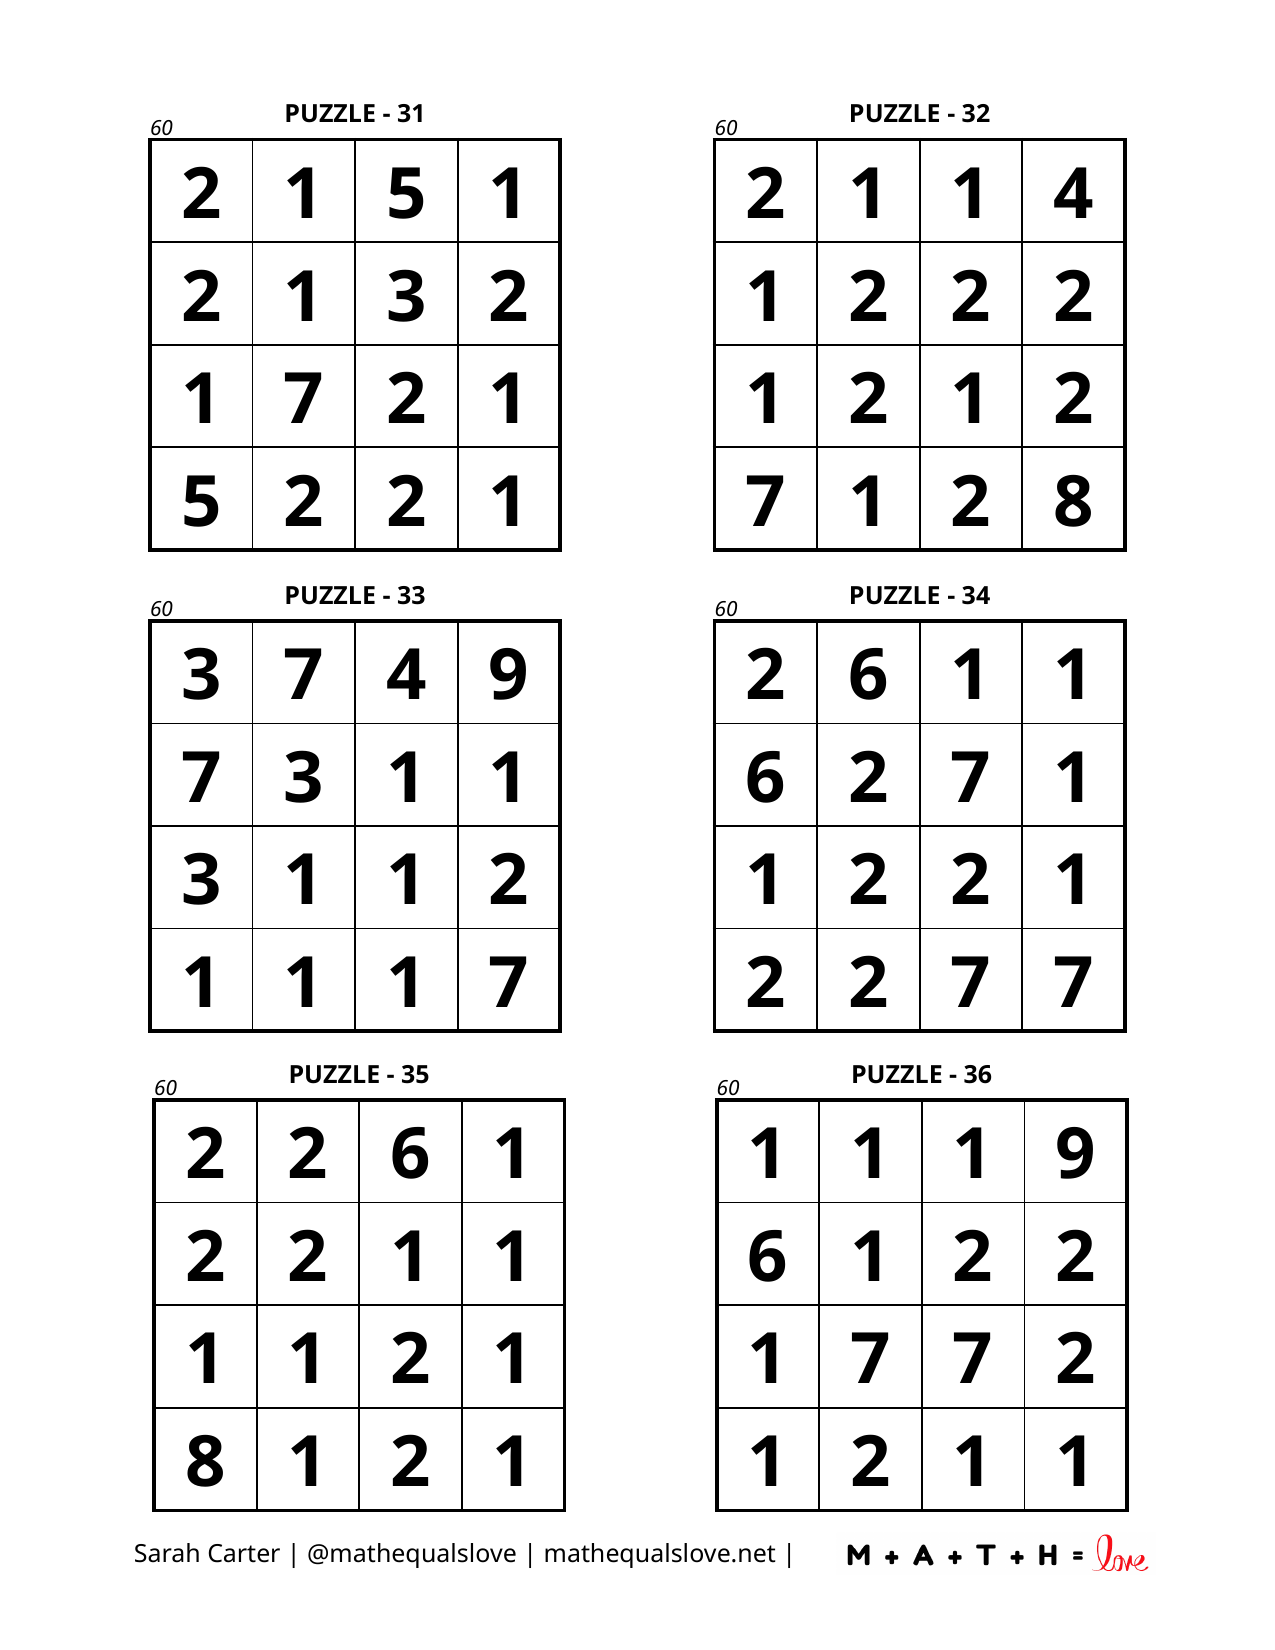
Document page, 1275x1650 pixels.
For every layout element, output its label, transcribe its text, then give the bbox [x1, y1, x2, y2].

table_cell 1 [356, 827, 457, 928]
table_cell 2 [156, 1203, 256, 1304]
text_box 60 [149, 114, 359, 140]
table_header 7 [253, 623, 354, 723]
text_box 60 [154, 1074, 363, 1100]
table_cell 3 [152, 827, 252, 928]
table_cell 2 [1023, 243, 1123, 344]
table_cell 1 [463, 1203, 563, 1304]
table_cell 2 [921, 243, 1021, 344]
table_cell 2 [921, 448, 1021, 548]
table_cell 1 [463, 1306, 563, 1407]
table_cell 1 [156, 1306, 256, 1407]
table_header 2 [156, 1102, 256, 1202]
table_cell 2 [360, 1409, 461, 1509]
table_cell 2 [1023, 346, 1123, 446]
table_header 1 [923, 1102, 1024, 1202]
text_box 60 [149, 595, 359, 621]
table_cell 1 [360, 1203, 461, 1304]
table_cell 3 [356, 243, 457, 344]
table_header 9 [1025, 1102, 1125, 1202]
table_cell 1 [459, 346, 558, 446]
text_box PUZZLE - 33 [149, 579, 561, 610]
table_cell 1 [921, 346, 1021, 446]
text_box PUZZLE - 34 [714, 579, 1125, 610]
table_cell 2 [818, 827, 919, 928]
table_cell 2 [818, 346, 919, 446]
table_cell 2 [253, 448, 354, 548]
table_cell 2 [923, 1203, 1024, 1304]
table_header 6 [818, 623, 919, 723]
table_cell 2 [360, 1306, 461, 1407]
text_box PUZZLE - 31 [149, 97, 561, 128]
table_cell 8 [156, 1409, 256, 1509]
table_cell 7 [253, 346, 354, 446]
table_cell 7 [716, 448, 816, 548]
table_cell 1 [818, 448, 919, 548]
table_cell 6 [719, 1203, 818, 1304]
table_header 2 [258, 1102, 358, 1202]
table_header 1 [921, 623, 1021, 723]
table_cell 1 [253, 929, 354, 1029]
table_header 1 [459, 141, 558, 241]
table_cell 8 [1023, 448, 1123, 548]
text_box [118, 1529, 1199, 1576]
table_cell 1 [719, 1306, 818, 1407]
table_header 1 [820, 1102, 921, 1202]
table_cell 1 [1023, 724, 1123, 825]
text_box 60 [716, 1074, 925, 1100]
table_cell 1 [356, 929, 457, 1029]
table_cell 2 [818, 724, 919, 825]
table_cell 1 [356, 724, 457, 825]
table_header 1 [463, 1102, 563, 1202]
table_cell 5 [152, 448, 252, 548]
table_cell 3 [253, 724, 354, 825]
table_header 9 [459, 623, 558, 723]
table_header 3 [152, 623, 252, 723]
table_cell 1 [463, 1409, 563, 1509]
table_cell 1 [459, 448, 558, 548]
table_cell 1 [253, 827, 354, 928]
table_cell 1 [719, 1409, 818, 1509]
table_cell 1 [459, 724, 558, 825]
table_cell 7 [923, 1306, 1024, 1407]
table_cell 2 [459, 243, 558, 344]
table_header 2 [716, 141, 816, 241]
table_cell 7 [820, 1306, 921, 1407]
table_cell 2 [152, 243, 252, 344]
text_box PUZZLE - 35 [154, 1058, 565, 1089]
table_cell 2 [820, 1409, 921, 1509]
table_header 2 [716, 623, 816, 723]
table_cell 2 [818, 929, 919, 1029]
table_header 1 [253, 141, 354, 241]
table_cell 2 [459, 827, 558, 928]
table_header 5 [356, 141, 457, 241]
table_header 4 [356, 623, 457, 723]
text_box PUZZLE - 36 [716, 1058, 1128, 1089]
table_cell 2 [921, 827, 1021, 928]
table_cell 1 [923, 1409, 1024, 1509]
text_box PUZZLE - 32 [714, 97, 1125, 128]
table_cell 1 [716, 827, 816, 928]
table_header 1 [818, 141, 919, 241]
text_box 60 [714, 595, 923, 621]
table_cell 1 [152, 346, 252, 446]
table_cell 2 [818, 243, 919, 344]
table_cell 2 [1025, 1306, 1125, 1407]
text_box 60 [714, 114, 923, 140]
table_cell 1 [820, 1203, 921, 1304]
table_cell 1 [716, 346, 816, 446]
table_cell 6 [716, 724, 816, 825]
table_header 1 [921, 141, 1021, 241]
table_cell 1 [1025, 1409, 1125, 1509]
table_cell 7 [152, 724, 252, 825]
table_cell 2 [716, 929, 816, 1029]
table_cell 1 [1023, 827, 1123, 928]
table_cell 2 [356, 346, 457, 446]
table_header 6 [360, 1102, 461, 1202]
table_cell 7 [1023, 929, 1123, 1029]
table_cell 2 [1025, 1203, 1125, 1304]
table_header 1 [719, 1102, 818, 1202]
table_cell 1 [258, 1306, 358, 1407]
table_cell 1 [152, 929, 252, 1029]
table_cell 2 [258, 1203, 358, 1304]
table_cell 2 [356, 448, 457, 548]
table_cell 1 [253, 243, 354, 344]
table_cell 1 [716, 243, 816, 344]
table_header 2 [152, 141, 252, 241]
table_cell 7 [921, 929, 1021, 1029]
table_cell 7 [921, 724, 1021, 825]
table_header 1 [1023, 623, 1123, 723]
table_cell 7 [459, 929, 558, 1029]
table_cell 1 [258, 1409, 358, 1509]
table_header 4 [1023, 141, 1123, 241]
